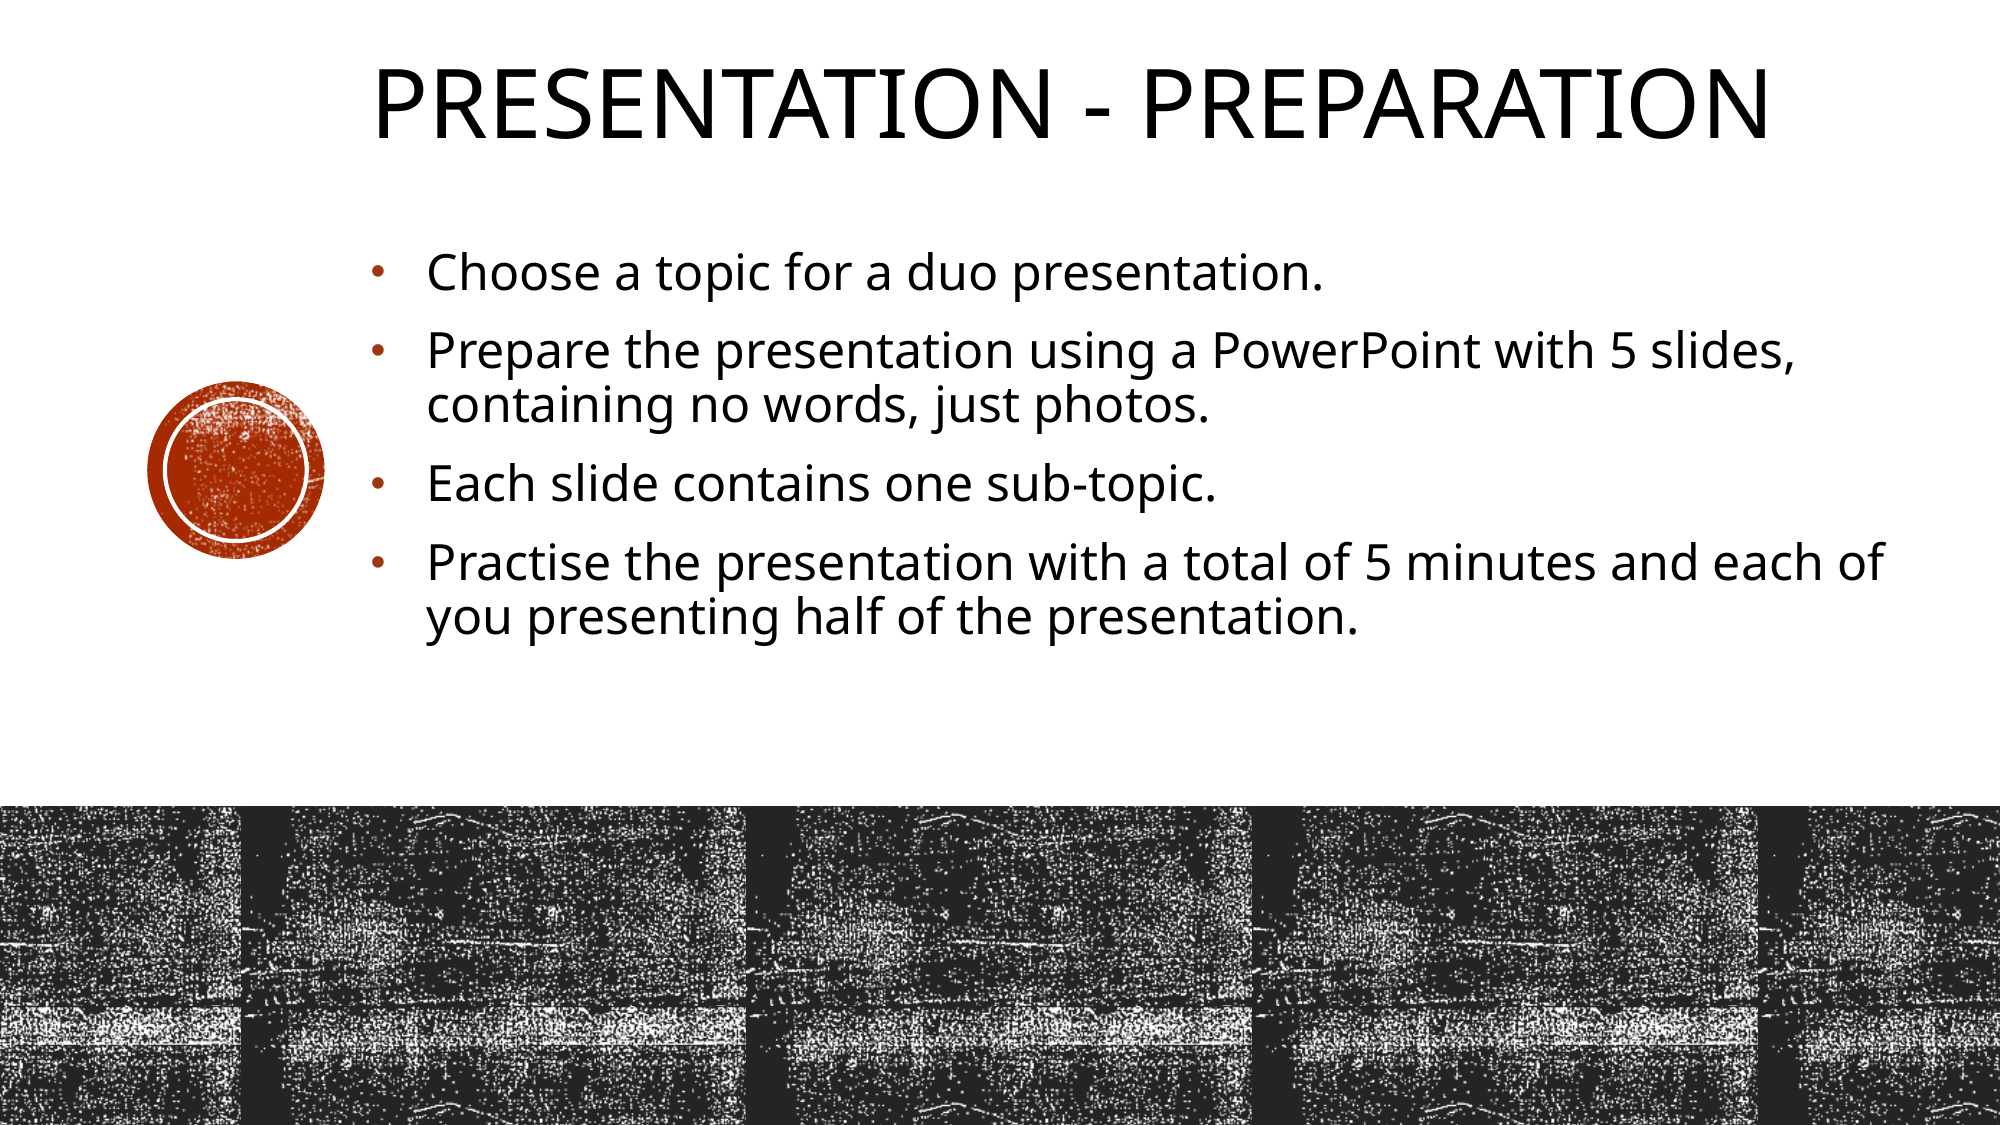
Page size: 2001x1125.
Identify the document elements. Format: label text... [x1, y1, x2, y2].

title presentation - preparation [355, 56, 1927, 166]
text_box Choose a topic for a duo presentation. Prepare the presentation using a PowerPoint with 5 slides, containing no words, just photos. Each slide contains one sub-topic. Practise the presentation with a total of 5 minutes and each of you presenting half of the presentation. [355, 239, 1950, 750]
